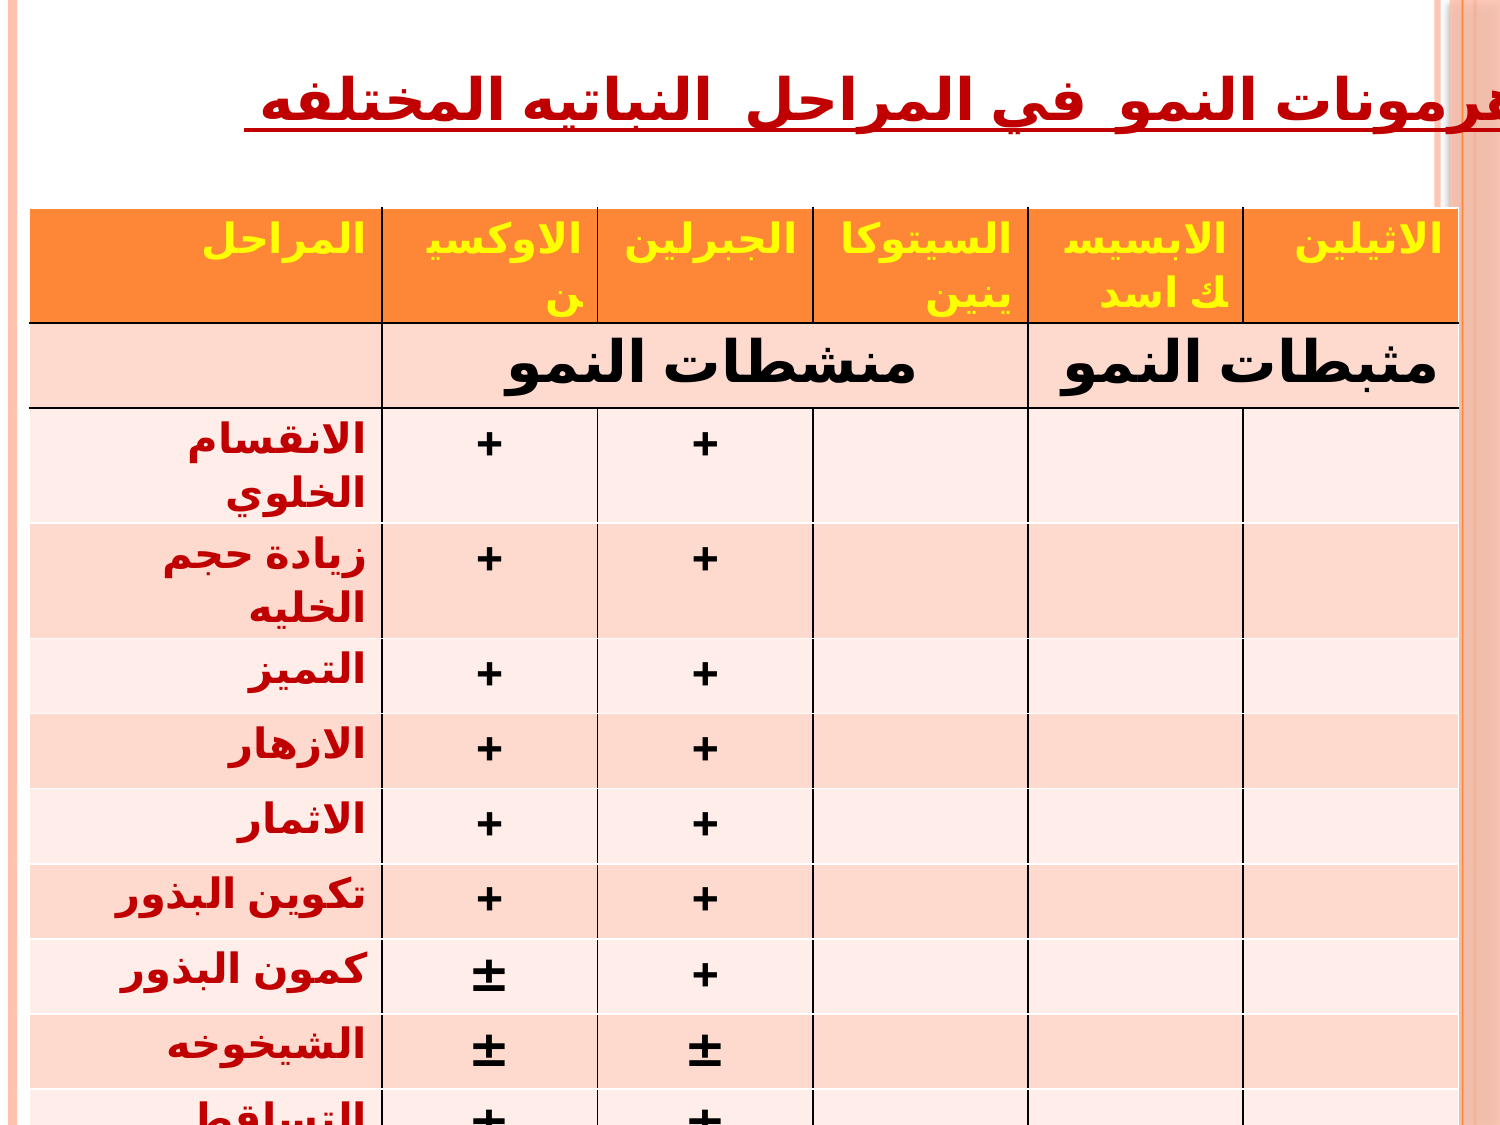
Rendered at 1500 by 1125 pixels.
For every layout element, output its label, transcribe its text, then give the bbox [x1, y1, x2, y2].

table_cell مثبطات النمو [1029, 324, 1458, 407]
table_cell [1029, 714, 1242, 788]
table_cell الاثمار [30, 789, 381, 863]
table_cell الازهار [30, 714, 381, 788]
table_cell ± [598, 1015, 812, 1088]
table_cell + [598, 409, 812, 522]
table_cell [1029, 409, 1242, 522]
table_cell [1029, 1015, 1242, 1088]
table_cell [1244, 524, 1458, 638]
table_cell [1244, 940, 1458, 1013]
table_cell + [383, 524, 597, 638]
table_cell التساقط [30, 1090, 381, 1125]
table_cell [1244, 1015, 1458, 1088]
table_cell [1029, 524, 1242, 638]
table_cell [814, 865, 1027, 938]
table_cell + [383, 409, 597, 522]
table_cell + [383, 865, 597, 938]
table_header المراحل [30, 209, 381, 322]
table_header الاثيلين [1244, 209, 1458, 322]
table_cell [814, 940, 1027, 1013]
table_header السيتوكاينين [814, 209, 1027, 322]
table_cell [1029, 639, 1242, 713]
table_cell [1029, 1090, 1242, 1125]
table_cell [814, 524, 1027, 638]
table_header الاوكسين [383, 209, 597, 322]
table_cell + [383, 639, 597, 713]
table_cell [814, 1015, 1027, 1088]
table_cell ± [598, 1090, 812, 1125]
table_cell + [598, 714, 812, 788]
table_header الابسيسك اسد [1029, 209, 1242, 322]
table_cell + [598, 639, 812, 713]
table_cell تكوين البذور [30, 865, 381, 938]
table_cell [1029, 940, 1242, 1013]
table_header الجبرلين [598, 209, 812, 322]
table_cell + [598, 940, 812, 1013]
table_cell + [598, 789, 812, 863]
text_box دور هرمونات النمو في المراحل النباتيه المختلفه [229, 54, 1500, 140]
table_cell [1244, 865, 1458, 938]
table_cell [1244, 639, 1458, 713]
table_cell [814, 1090, 1027, 1125]
table_cell [1244, 789, 1458, 863]
table_cell [1244, 409, 1458, 522]
table_cell + [383, 789, 597, 863]
table_cell منشطات النمو [383, 324, 1027, 407]
table_cell ± [383, 1015, 597, 1088]
table_cell [1244, 714, 1458, 788]
table_cell ± [383, 1090, 597, 1125]
table_cell [814, 639, 1027, 713]
table_cell [1029, 865, 1242, 938]
table_cell كمون البذور [30, 940, 381, 1013]
table_cell + [598, 865, 812, 938]
table_cell [30, 324, 381, 407]
table_cell ± [383, 940, 597, 1013]
table_cell [814, 714, 1027, 788]
table_cell [814, 789, 1027, 863]
table_cell [1244, 1090, 1458, 1125]
table_cell + [598, 524, 812, 638]
table_cell الشيخوخه [30, 1015, 381, 1088]
table_cell [1029, 789, 1242, 863]
table_cell الانقسام الخلوي [30, 409, 381, 522]
table_cell التميز [30, 639, 381, 713]
table_cell [814, 409, 1027, 522]
table_cell زيادة حجم الخليه [30, 524, 381, 638]
table_cell + [383, 714, 597, 788]
